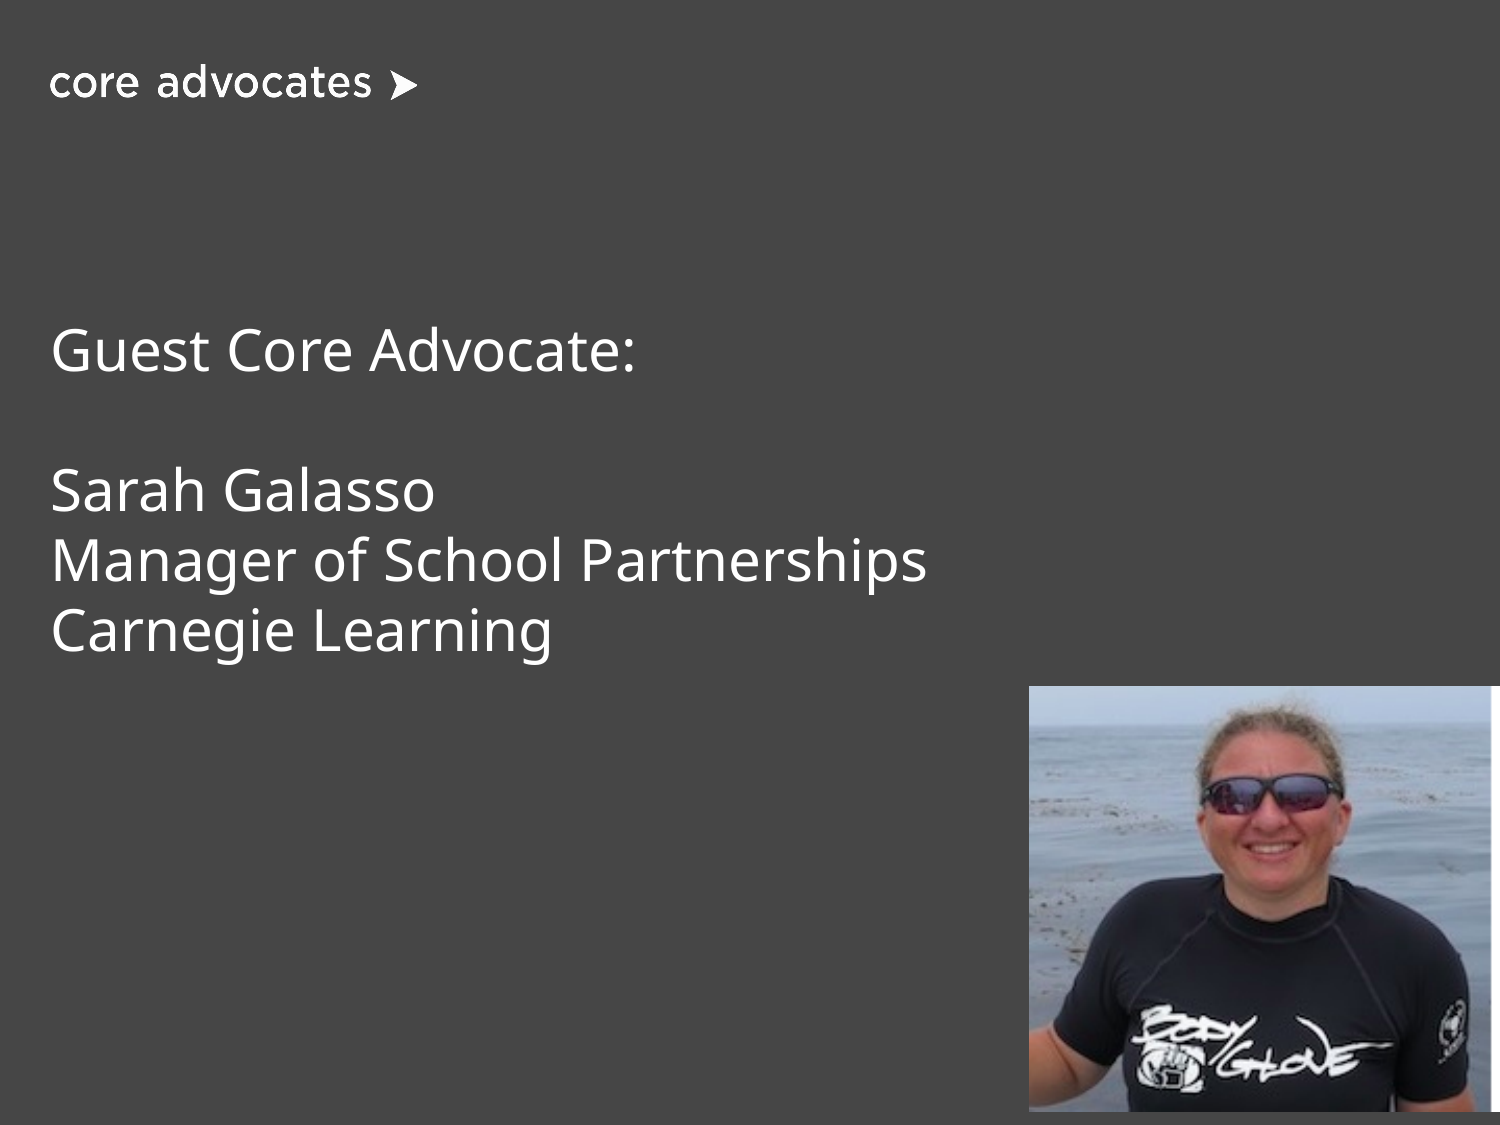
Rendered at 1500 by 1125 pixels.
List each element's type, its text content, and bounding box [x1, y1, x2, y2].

title Guest Core Advocate: Sarah Galasso Manager of School Partnerships Carnegie Learning [35, 416, 1450, 560]
picture [1028, 686, 1500, 1112]
picture [50, 64, 417, 100]
